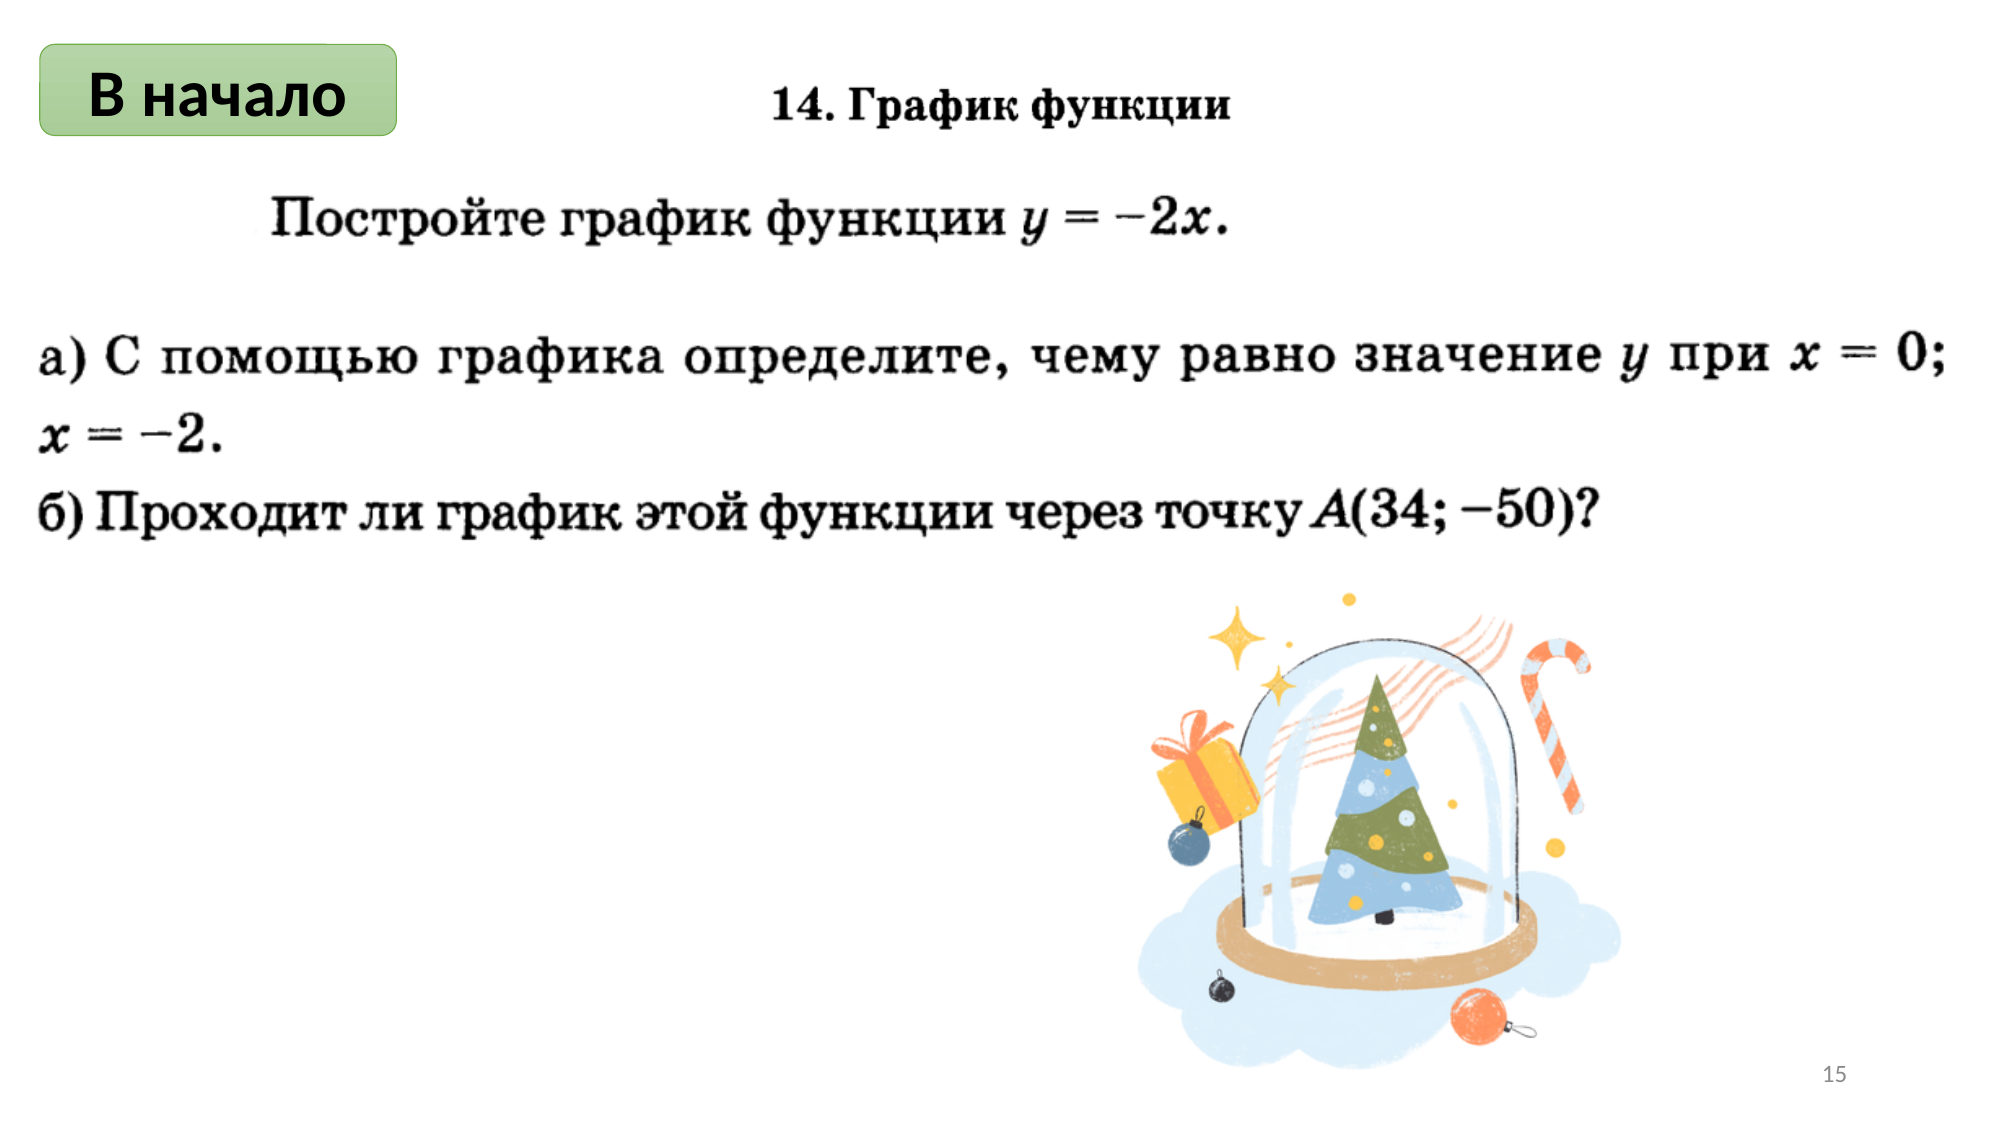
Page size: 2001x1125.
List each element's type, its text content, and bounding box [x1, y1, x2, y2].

picture [1117, 571, 1624, 1078]
slide_number 15 [1412, 1042, 1863, 1103]
picture [0, 65, 1965, 563]
text_box В начало [39, 43, 397, 137]
